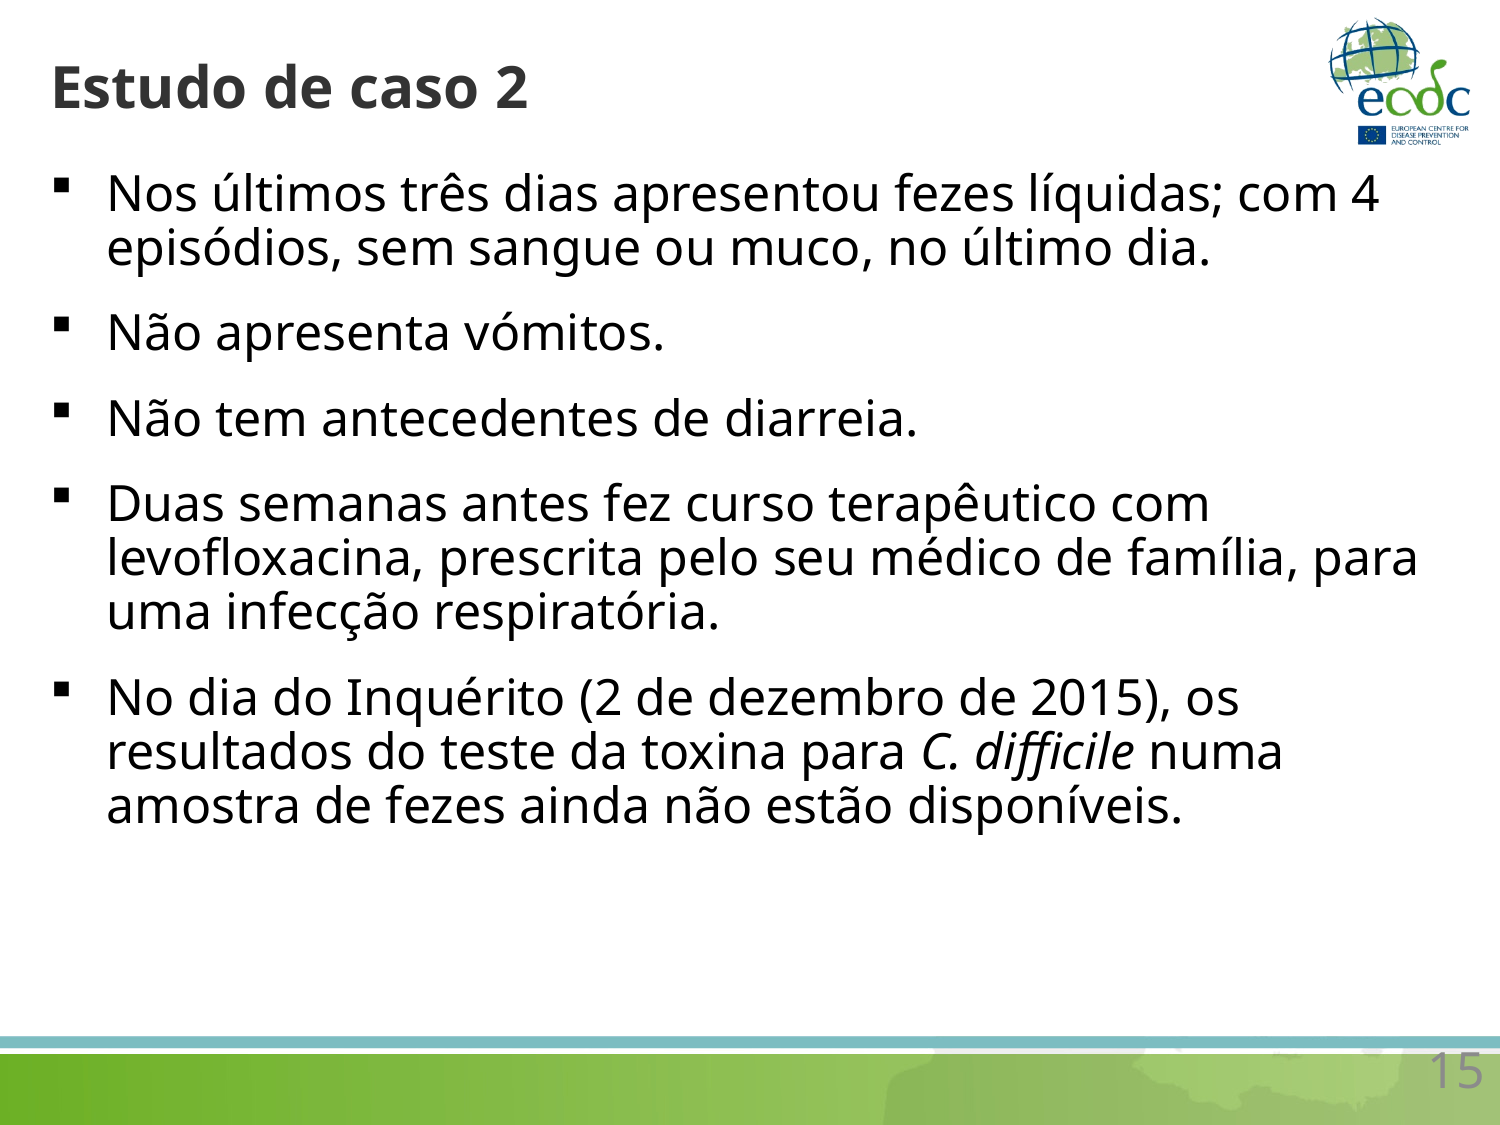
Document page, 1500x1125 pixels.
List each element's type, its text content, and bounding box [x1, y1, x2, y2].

title Estudo de caso 2 [49, 58, 1401, 152]
list Nos últimos três dias apresentou fezes líquidas; com 4 episódios, sem sangue ou muco, no último dia. Não apresenta vómitos. Não tem antecedentes de diarreia. Duas semanas antes fez curso terapêutico com levofloxacina, prescrita pelo seu médico de família, para uma infecção respiratória. No dia do Inquérito (2 de dezembro de 2015), os resultados do teste da toxina para C. difficile numa amostra de fezes ainda não estão disponíveis. [49, 166, 1450, 1015]
picture [1328, 17, 1473, 148]
picture [0, 1036, 1500, 1125]
slide_number 15 [1149, 1042, 1500, 1103]
